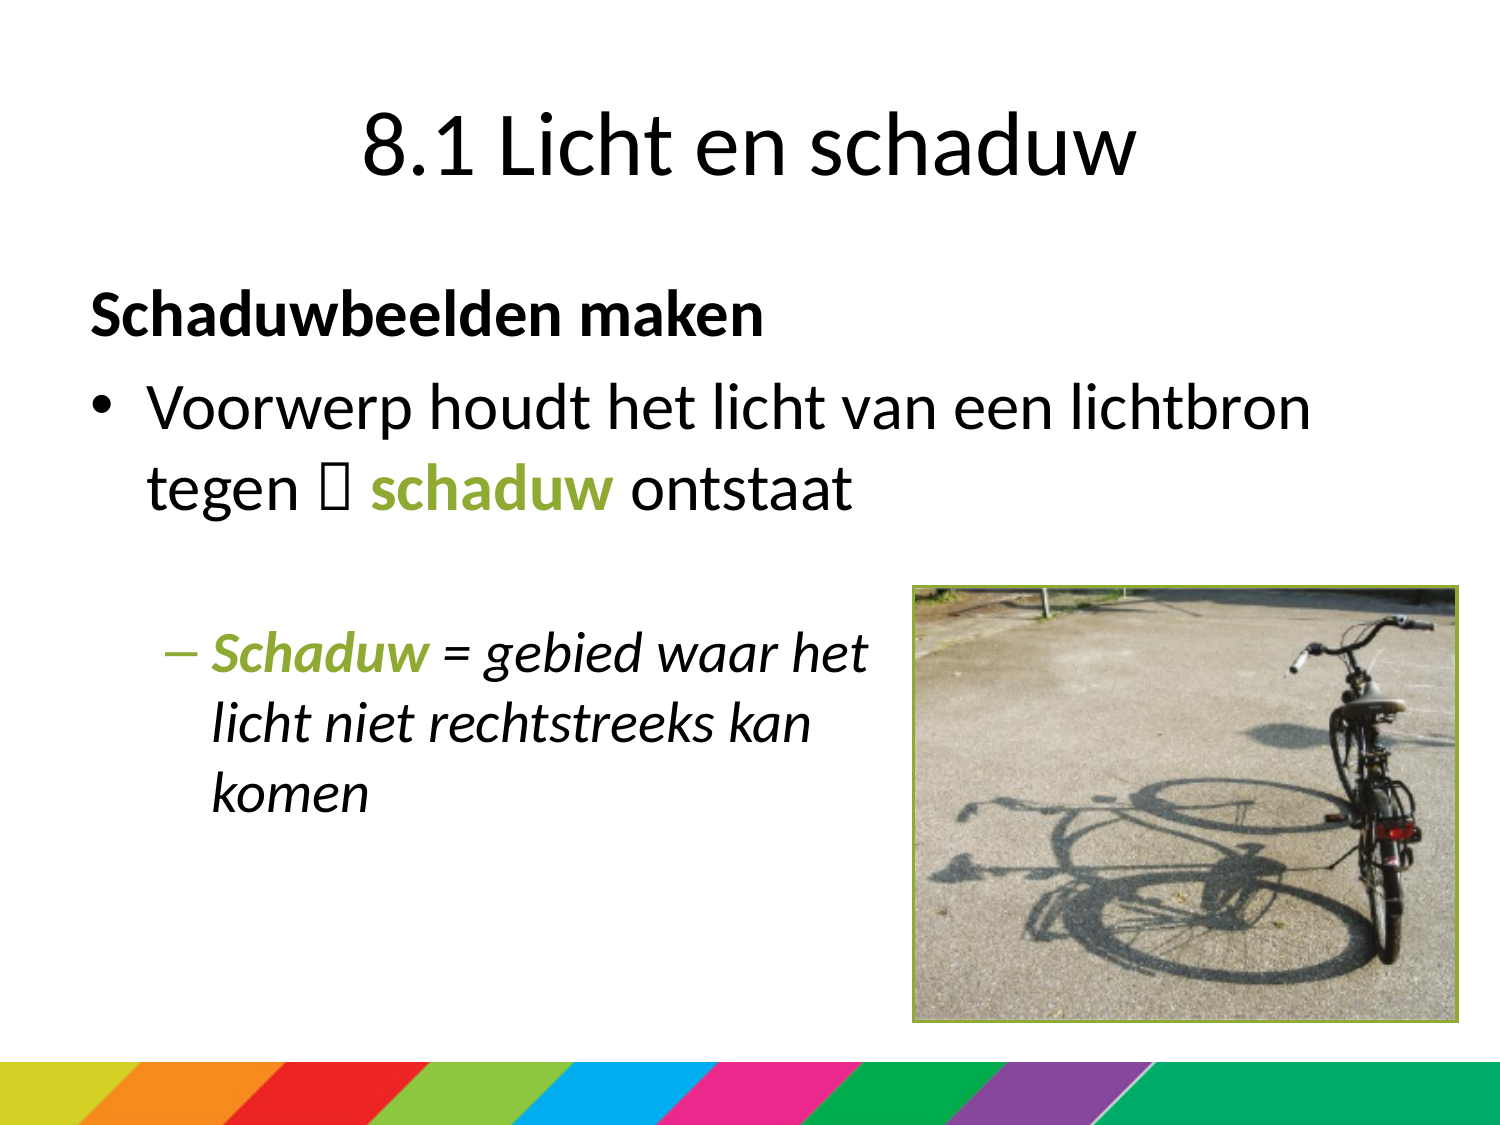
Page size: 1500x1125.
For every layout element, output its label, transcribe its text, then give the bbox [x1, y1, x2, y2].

list Schaduwbeelden maken Voorwerp houdt het licht van een lichtbron tegen  schaduw ontstaat Schaduw = gebied waar het licht niet rechtstreeks kan komen [75, 262, 1425, 1005]
picture [0, 1062, 574, 1125]
picture [915, 587, 1456, 1021]
title 8.1 Licht en schaduw [75, 45, 1425, 233]
picture [656, 1062, 1500, 1125]
